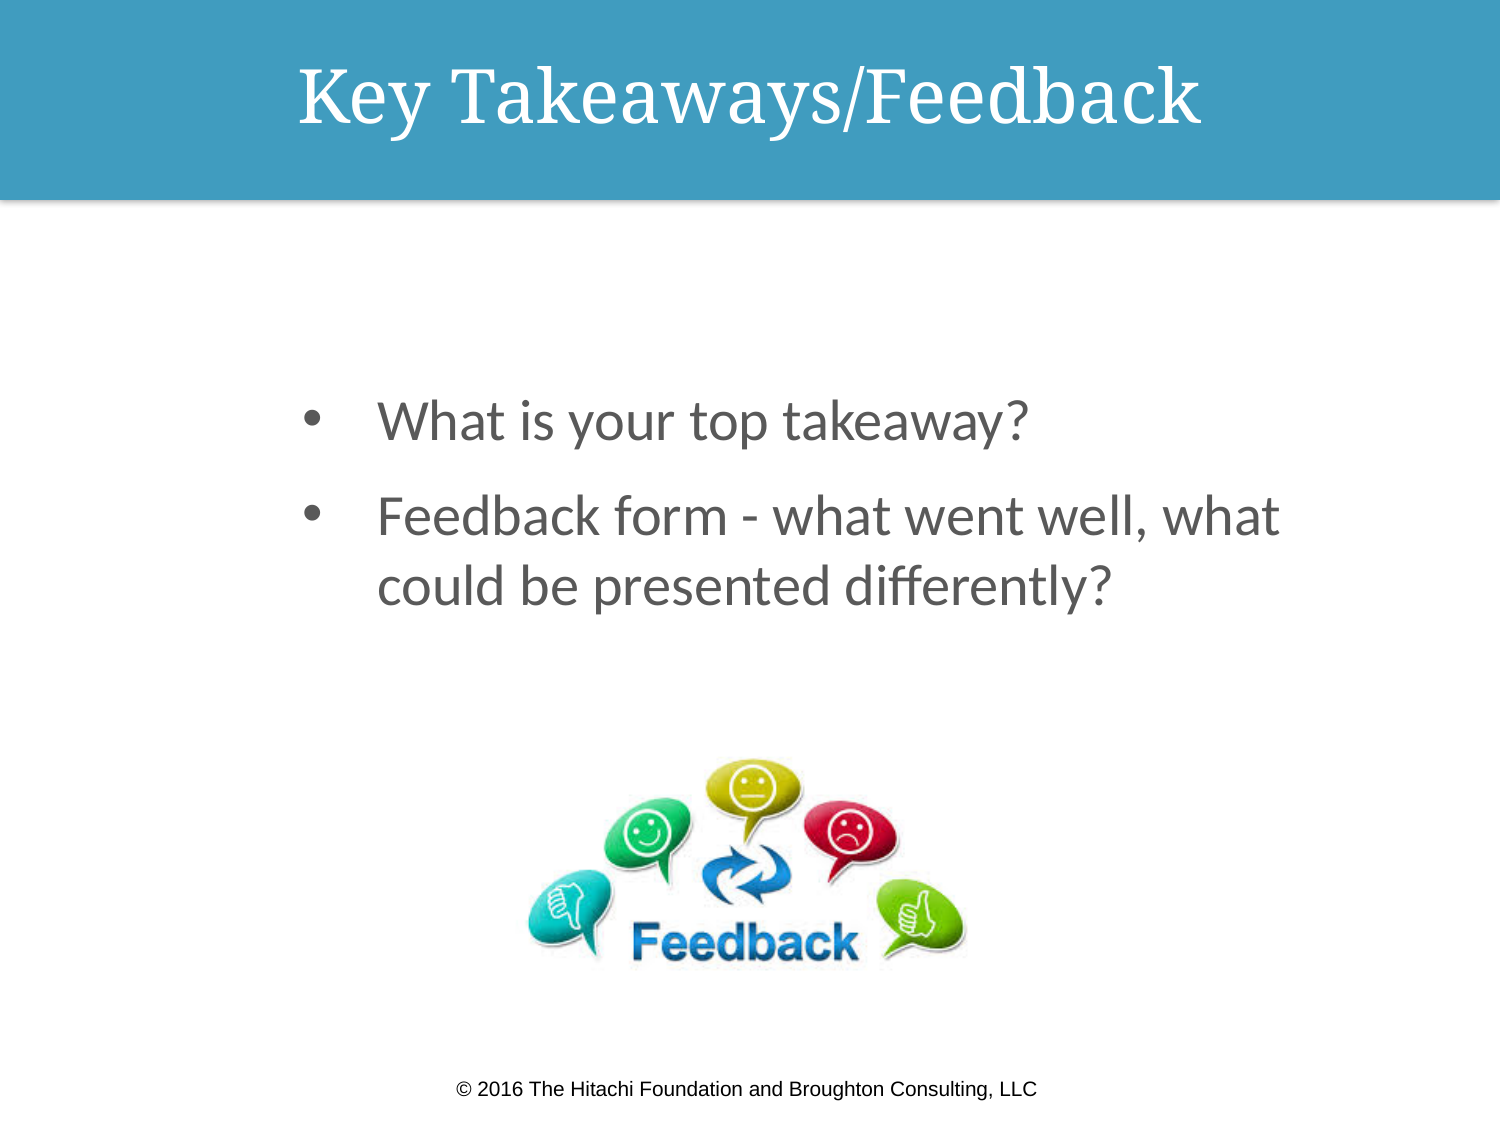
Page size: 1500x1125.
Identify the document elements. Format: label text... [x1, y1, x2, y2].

text_box What is your top takeaway? Feedback form - what went well, what could be presented differently? [287, 374, 1300, 625]
footer © 2016 The Hitachi Foundation and Broughton Consulting, LLC [399, 1067, 1100, 1100]
title Key Takeaways/Feedback [112, 24, 1388, 163]
picture [504, 732, 988, 988]
